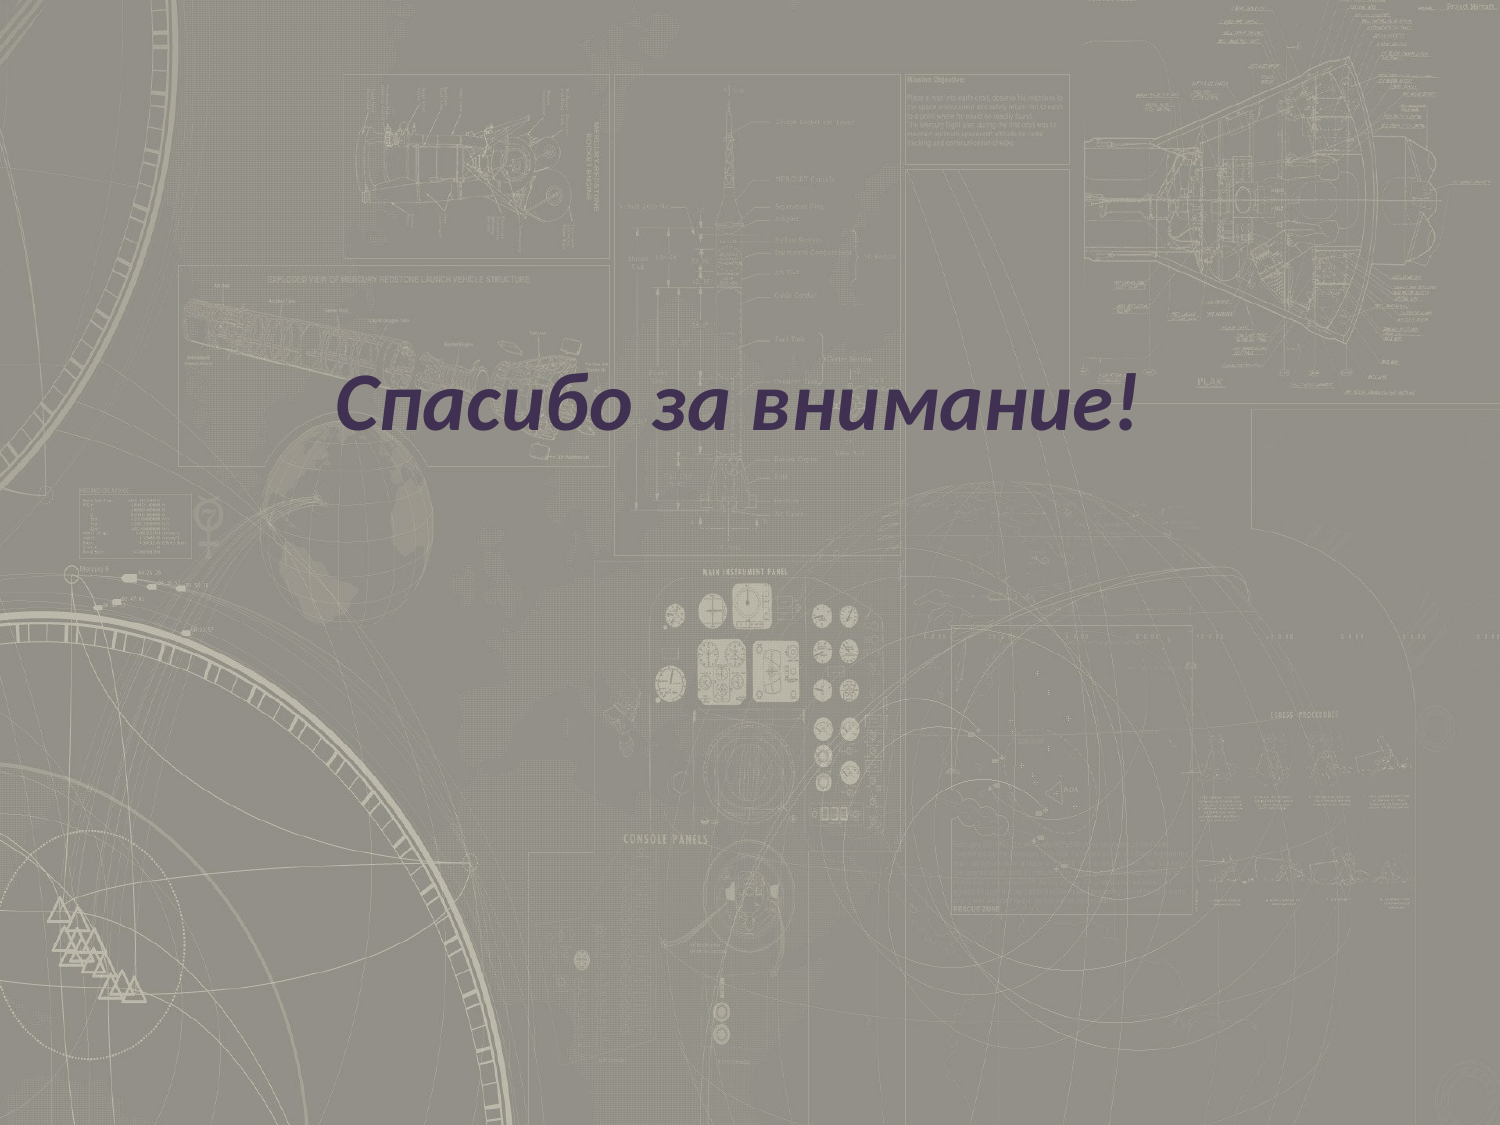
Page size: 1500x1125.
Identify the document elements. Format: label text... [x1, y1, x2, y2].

text_box Спасибо за внимание! [128, 339, 1348, 455]
